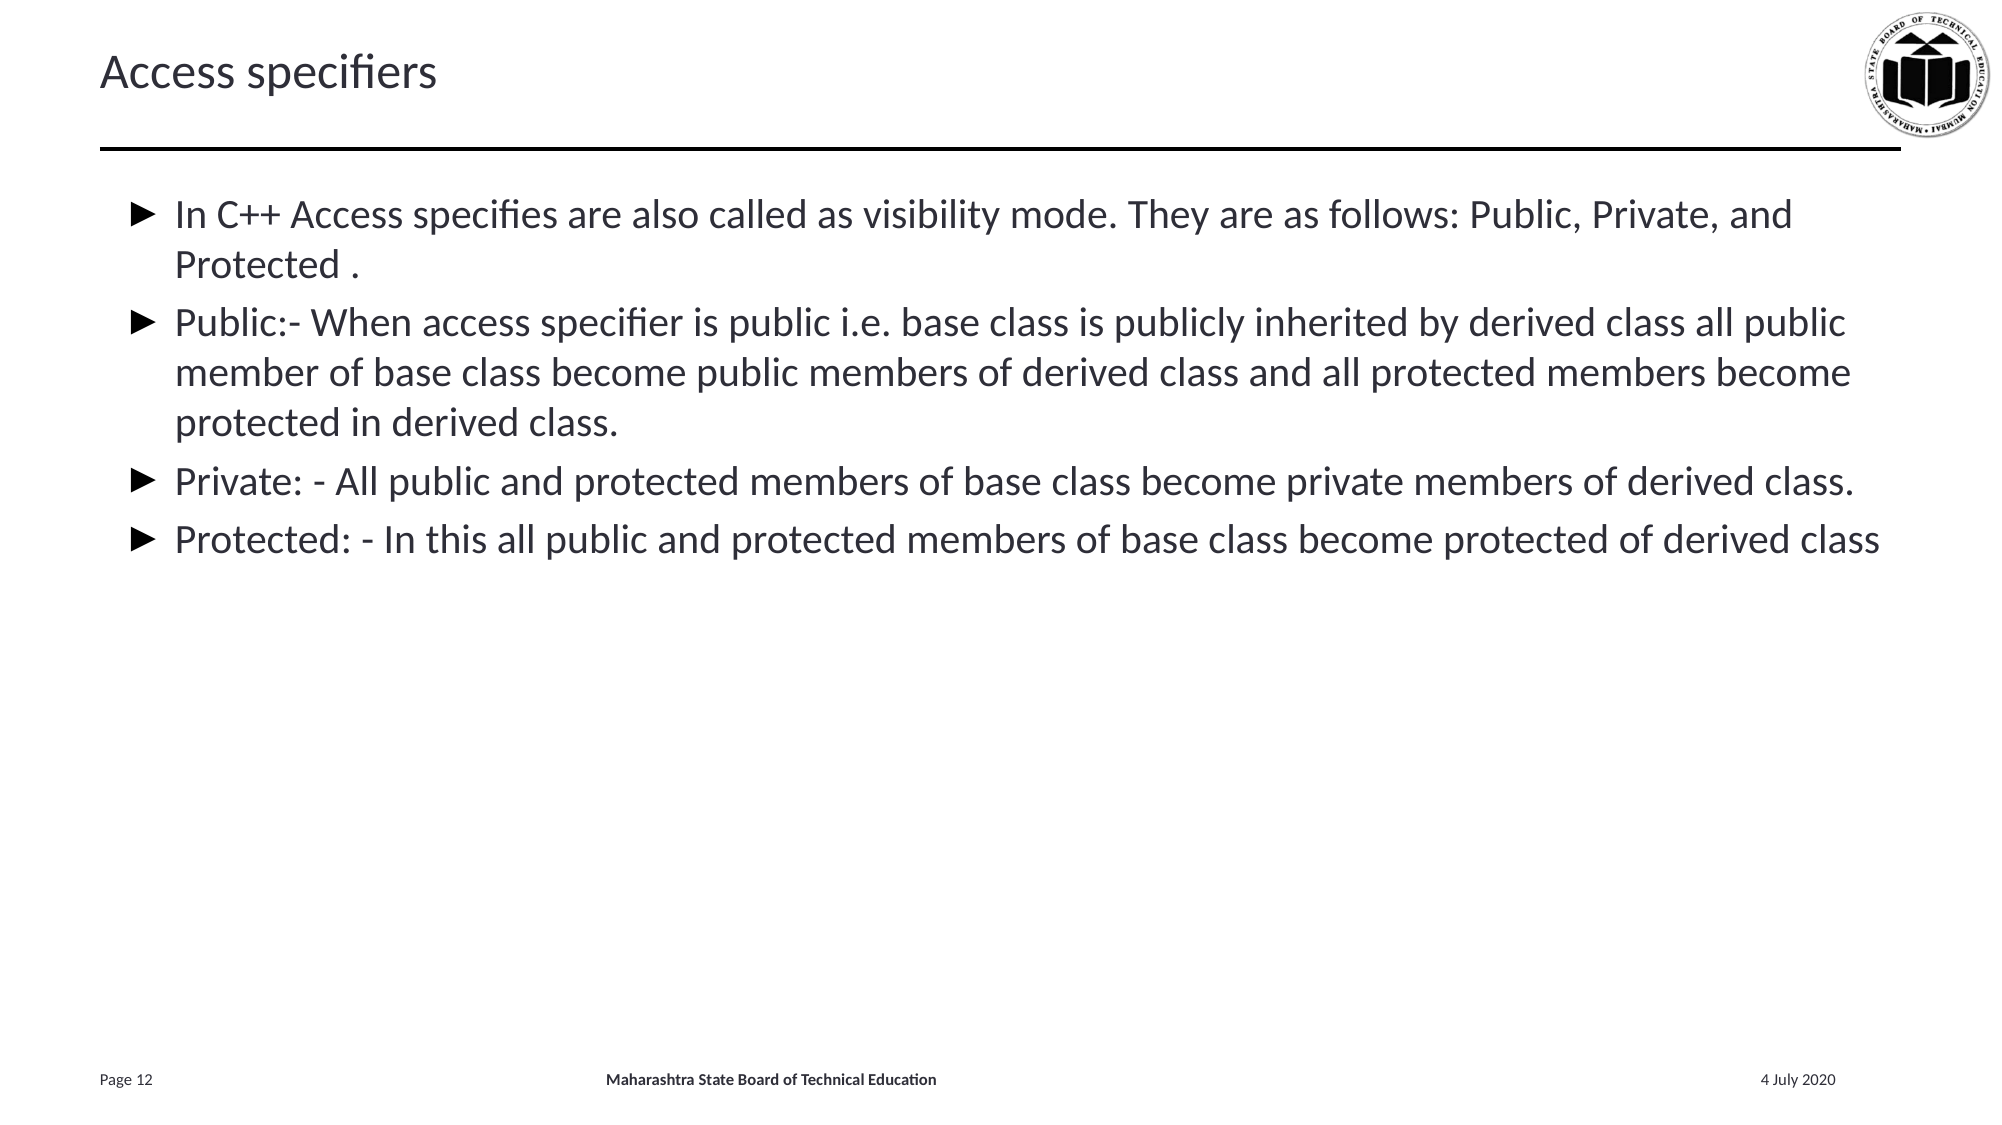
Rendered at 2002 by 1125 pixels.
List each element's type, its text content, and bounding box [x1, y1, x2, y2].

picture [1852, 0, 2001, 149]
title Access specifiers [100, 48, 1901, 146]
list In C++ Access specifies are also called as visibility mode. They are as follows: Public, Private, and Protected . Public:- When access specifier is public i.e. base class is publicly inherited by derived class all public member of base class become public members of derived class and all protected members become protected in derived class. Private: - All public and protected members of base class become private members of derived class. Protected: - In this all public and protected members of base class become protected of derived class [100, 186, 1901, 999]
